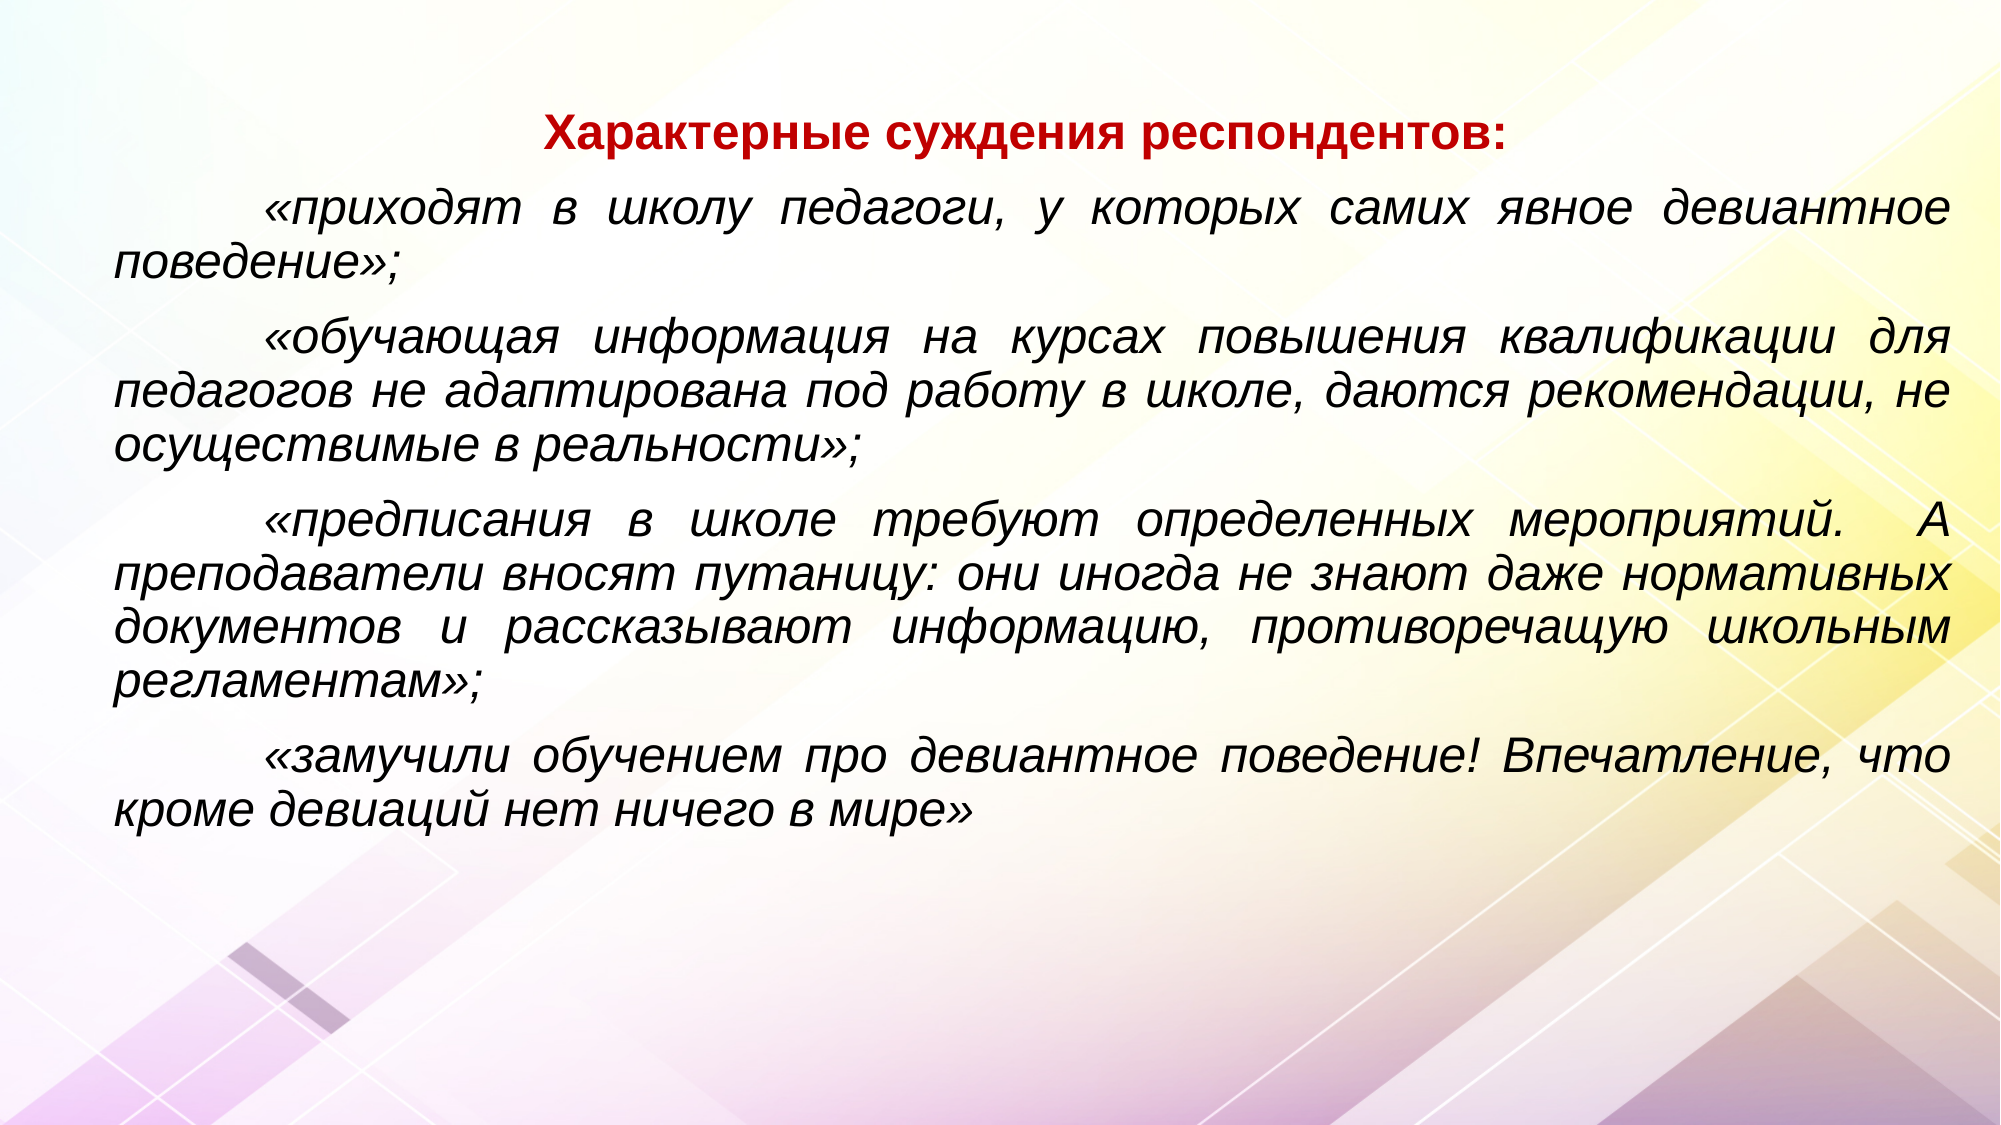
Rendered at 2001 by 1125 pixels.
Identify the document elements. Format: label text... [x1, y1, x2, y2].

picture [0, 0, 2000, 1125]
list Характерные суждения респондентов: «приходят в школу педагоги, у которых самих явное девиантное поведение»; «обучающая информация на курсах повышения квалификации для педагогов не адаптирована под работу в школе, даются рекомендации, не осуществимые в реальности»; «предписания в школе требуют определенных мероприятий. А преподаватели вносят путаницу: они иногда не знают даже нормативных документов и рассказывают информацию, противоречащую школьным регламентам»; «замучили обучением про девиантное поведение! Впечатление, что кроме девиаций нет ничего в мире» [98, 98, 1967, 1060]
